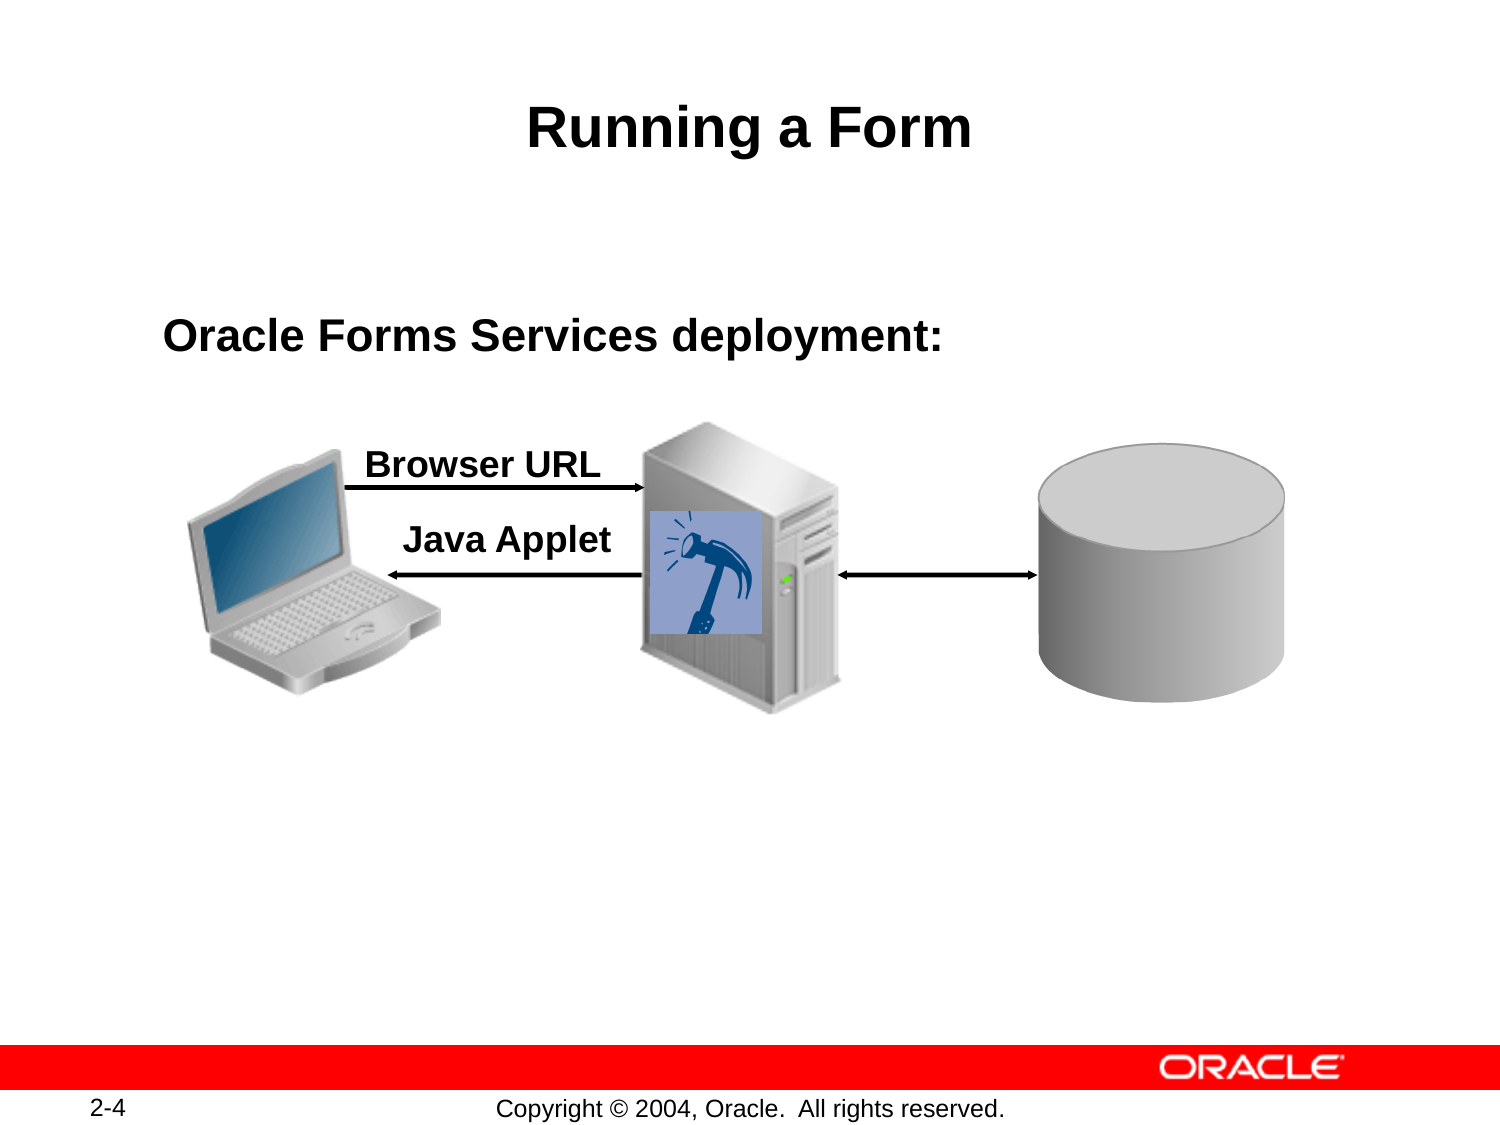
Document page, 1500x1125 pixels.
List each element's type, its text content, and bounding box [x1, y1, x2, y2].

picture [640, 420, 847, 726]
text_box [851, 570, 1032, 580]
title Running a Form [149, 87, 1351, 232]
picture [187, 448, 441, 697]
text_box Java Applet [444, 512, 614, 562]
text_box Browser URL [362, 438, 605, 488]
picture [1037, 442, 1285, 704]
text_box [649, 511, 762, 635]
list Oracle Forms Services deployment: [141, 303, 1351, 363]
